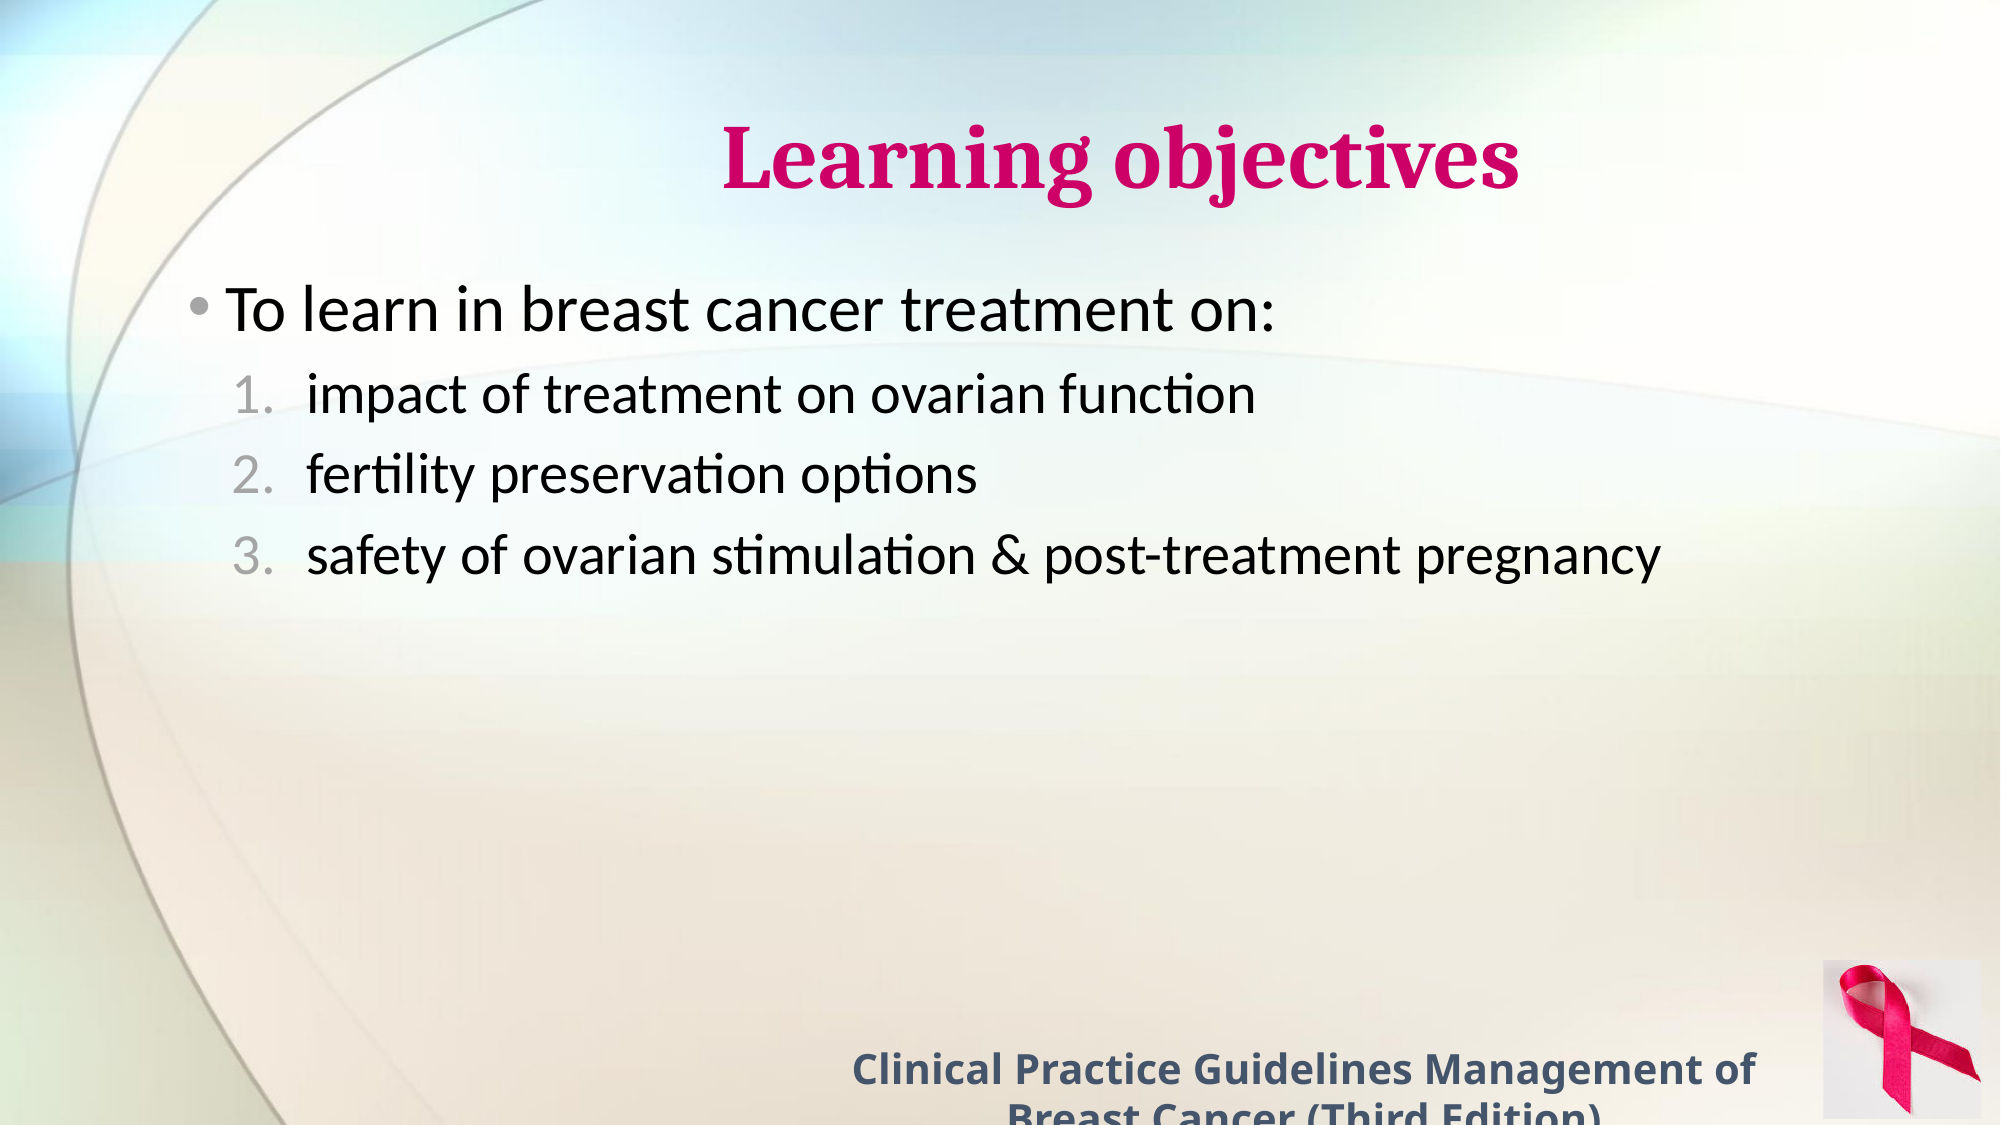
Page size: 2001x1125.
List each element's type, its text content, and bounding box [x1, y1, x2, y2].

title Learning objectives [381, 43, 1863, 261]
text_box Clinical Practice Guidelines Management of Breast Cancer (Third Edition) [788, 1035, 1820, 1125]
list To learn in breast cancer treatment on: impact of treatment on ovarian function fertility­ preservation options safety of ovarian stimulation & post­-treatment pregnancy [172, 266, 1826, 980]
slide_number 2 [1325, 1042, 1813, 1103]
picture [0, 0, 2001, 1125]
